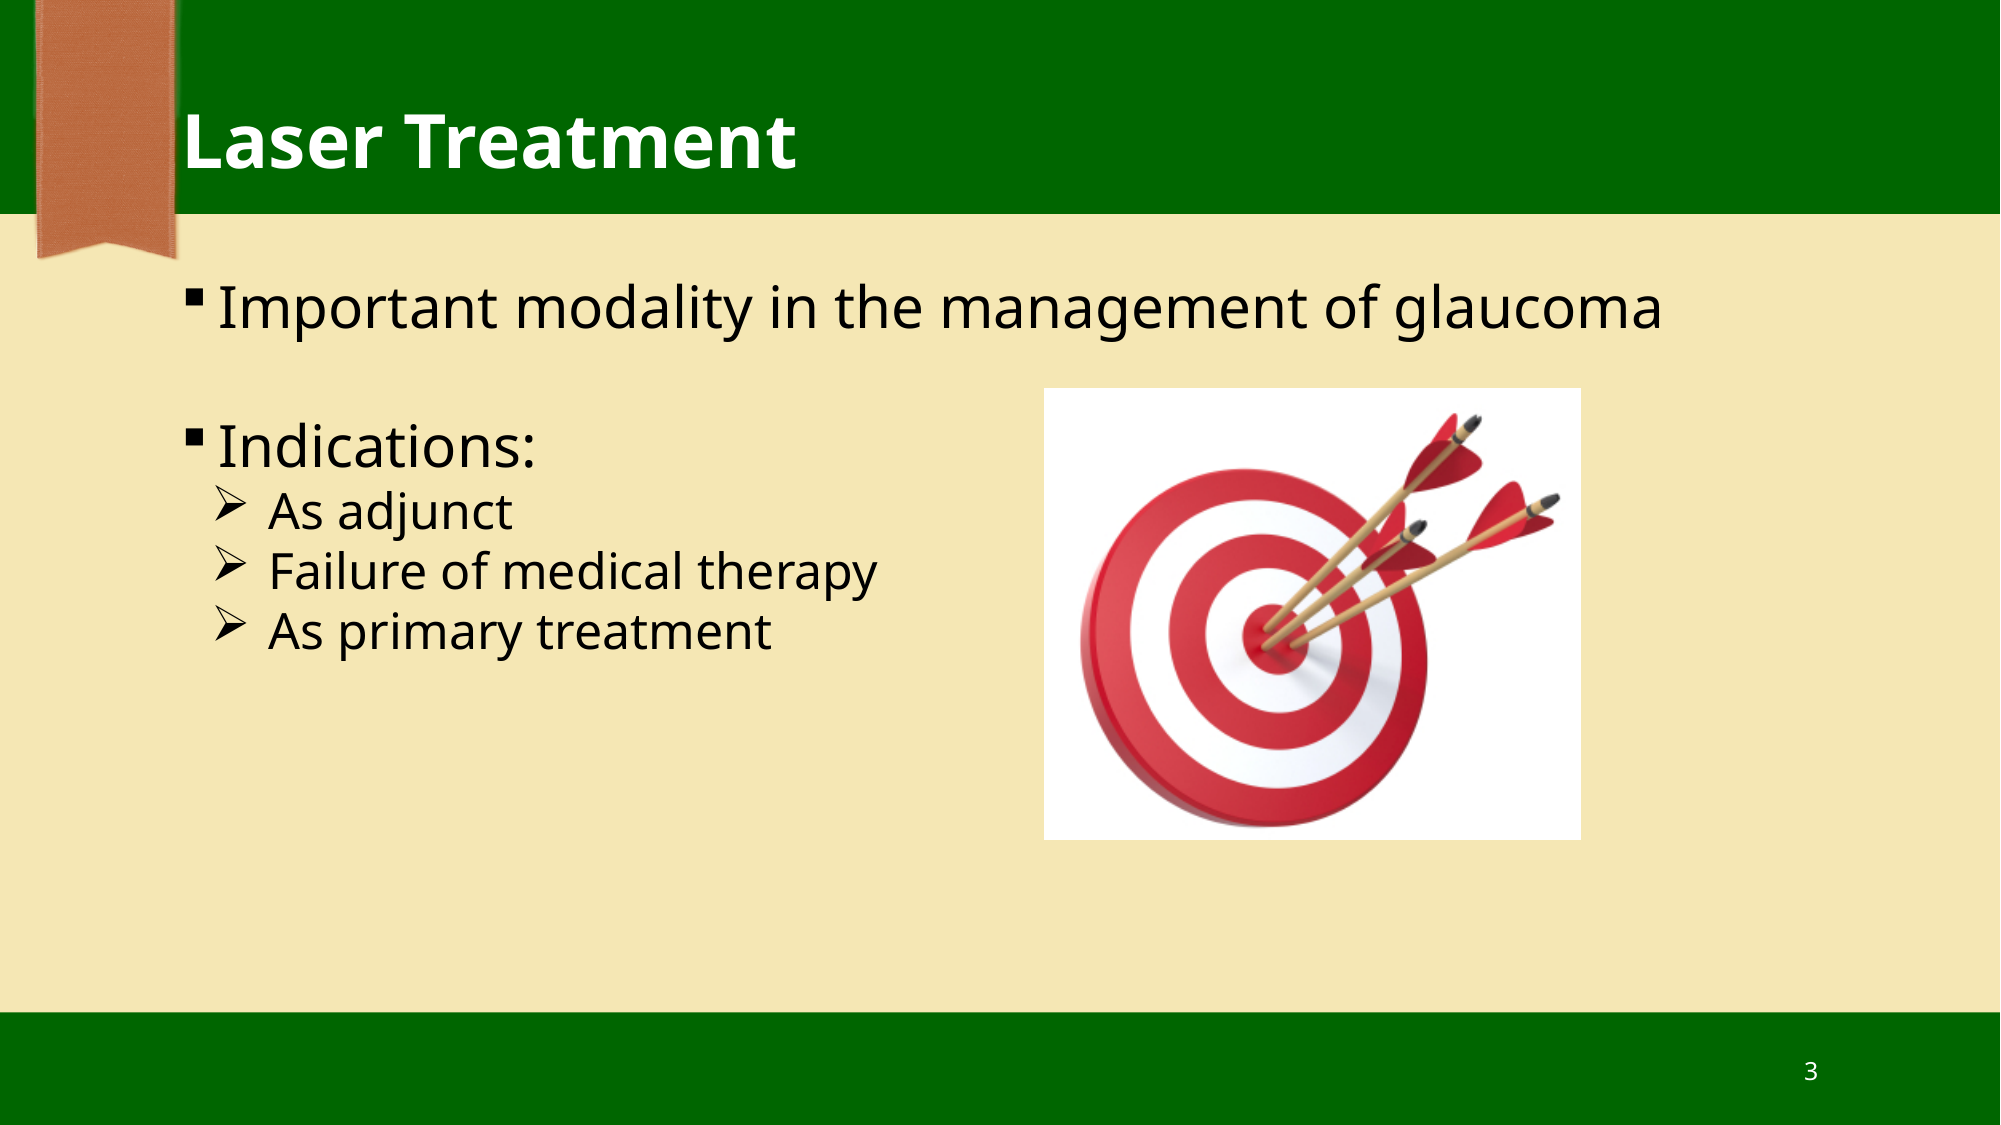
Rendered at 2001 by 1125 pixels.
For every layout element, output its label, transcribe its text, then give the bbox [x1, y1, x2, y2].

title Laser Treatment [181, 12, 1819, 193]
list Important modality in the management of glaucoma Indications: As adjunct Failure of medical therapy As primary treatment [181, 262, 1857, 1012]
picture [1044, 388, 1581, 841]
slide_number 3 [1518, 1042, 1819, 1103]
